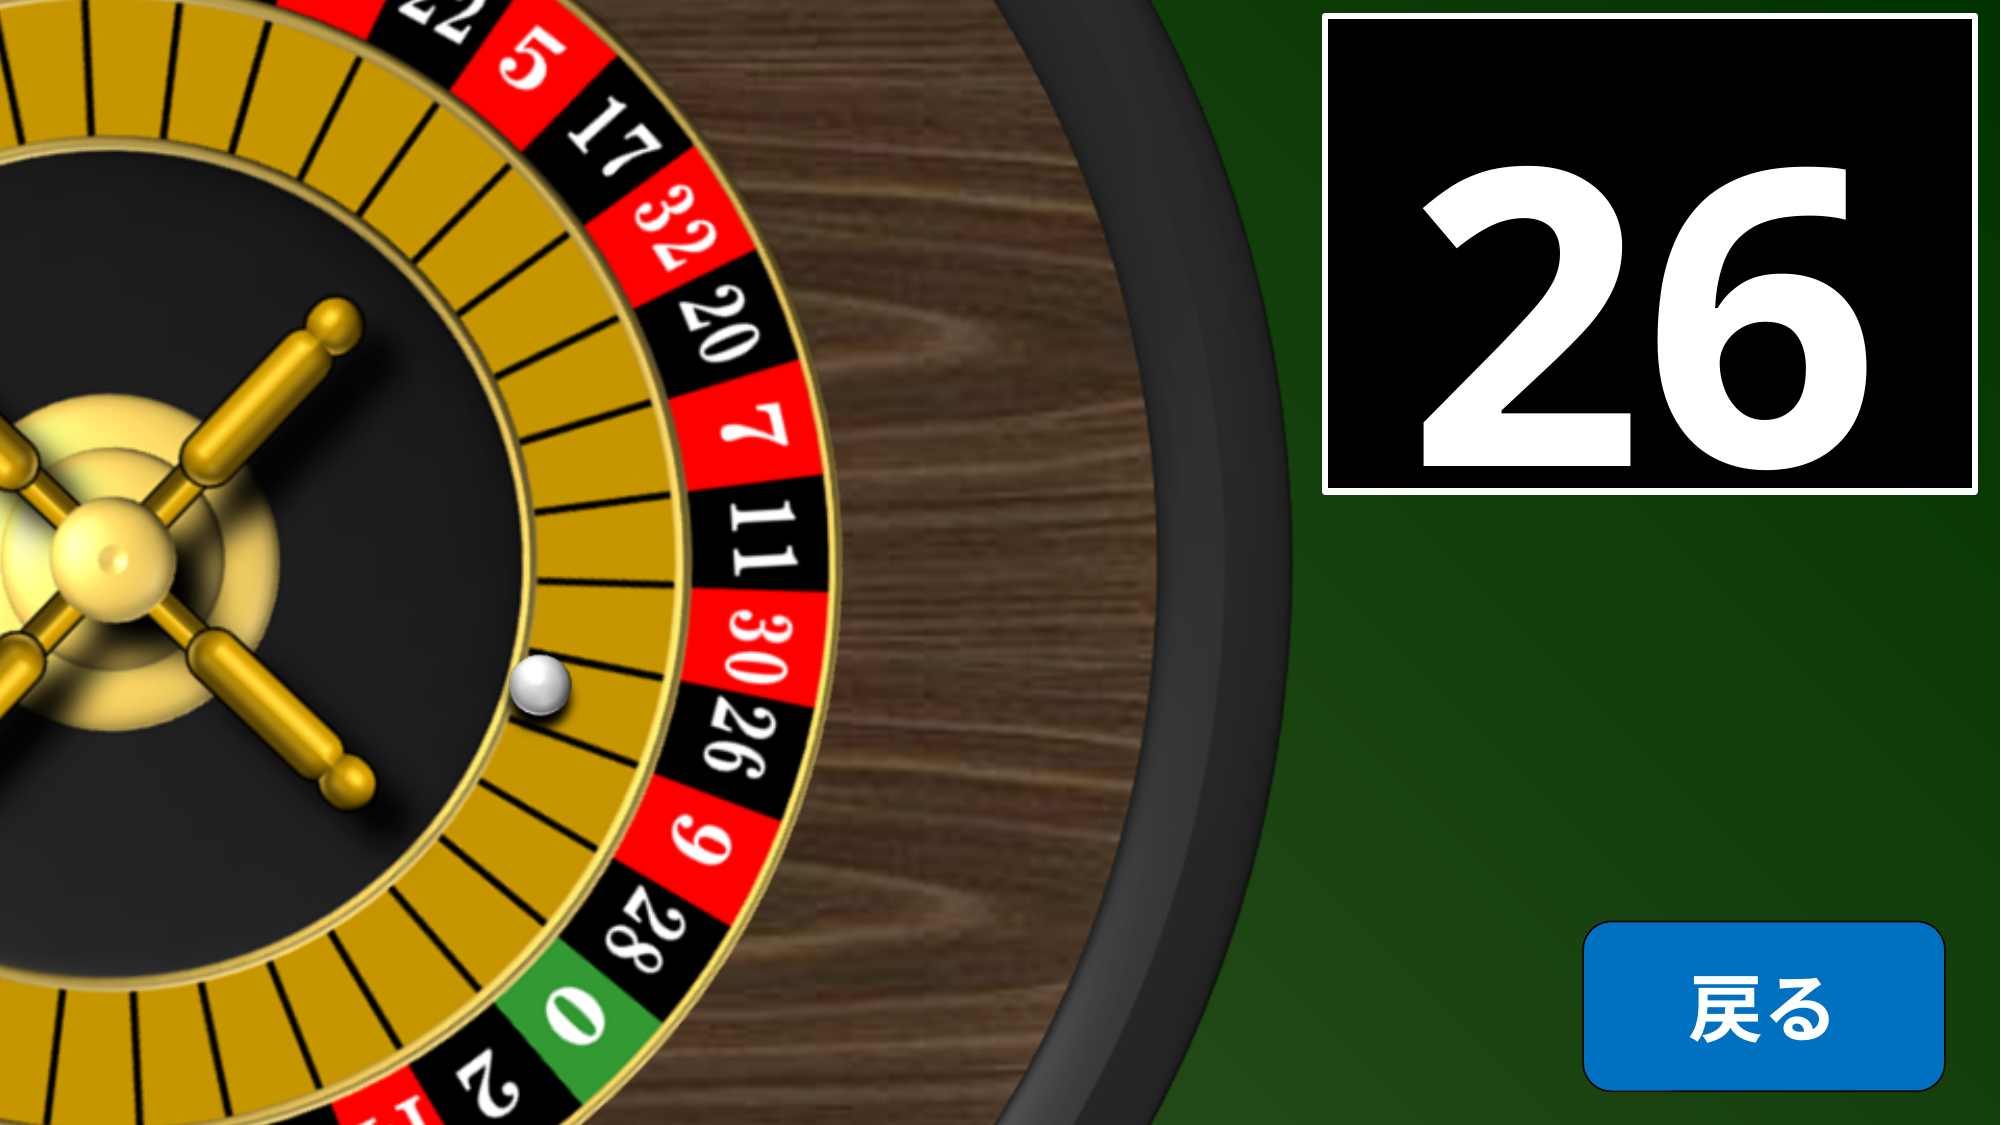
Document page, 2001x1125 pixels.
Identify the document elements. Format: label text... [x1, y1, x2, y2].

text_box 戻る [1583, 921, 1945, 1092]
text_box [1324, 16, 1975, 492]
picture [0, 0, 1297, 1125]
text_box 26 [1392, 44, 1896, 558]
